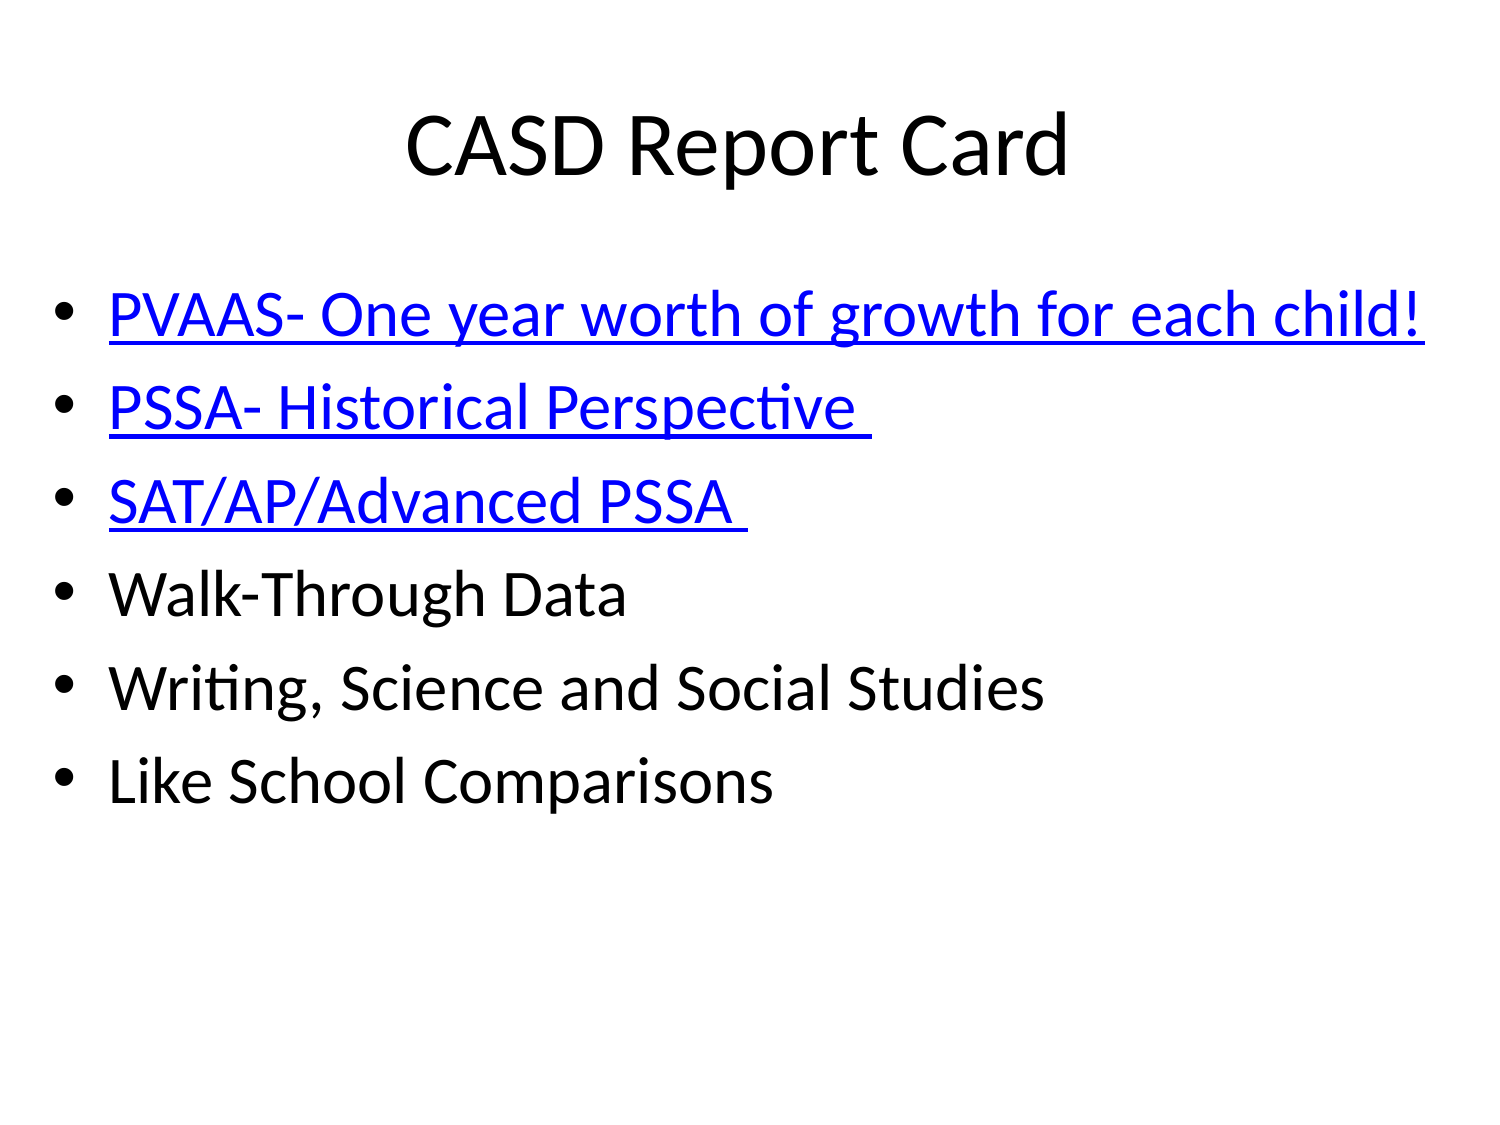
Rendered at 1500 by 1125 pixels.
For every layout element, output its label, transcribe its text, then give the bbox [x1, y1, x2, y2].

title CASD Report Card [75, 45, 1425, 233]
list PVAAS- One year worth of growth for each child! PSSA- Historical Perspective SAT/AP/Advanced PSSA Walk-Through Data Writing, Science and Social Studies Like School Comparisons [37, 262, 1463, 1005]
